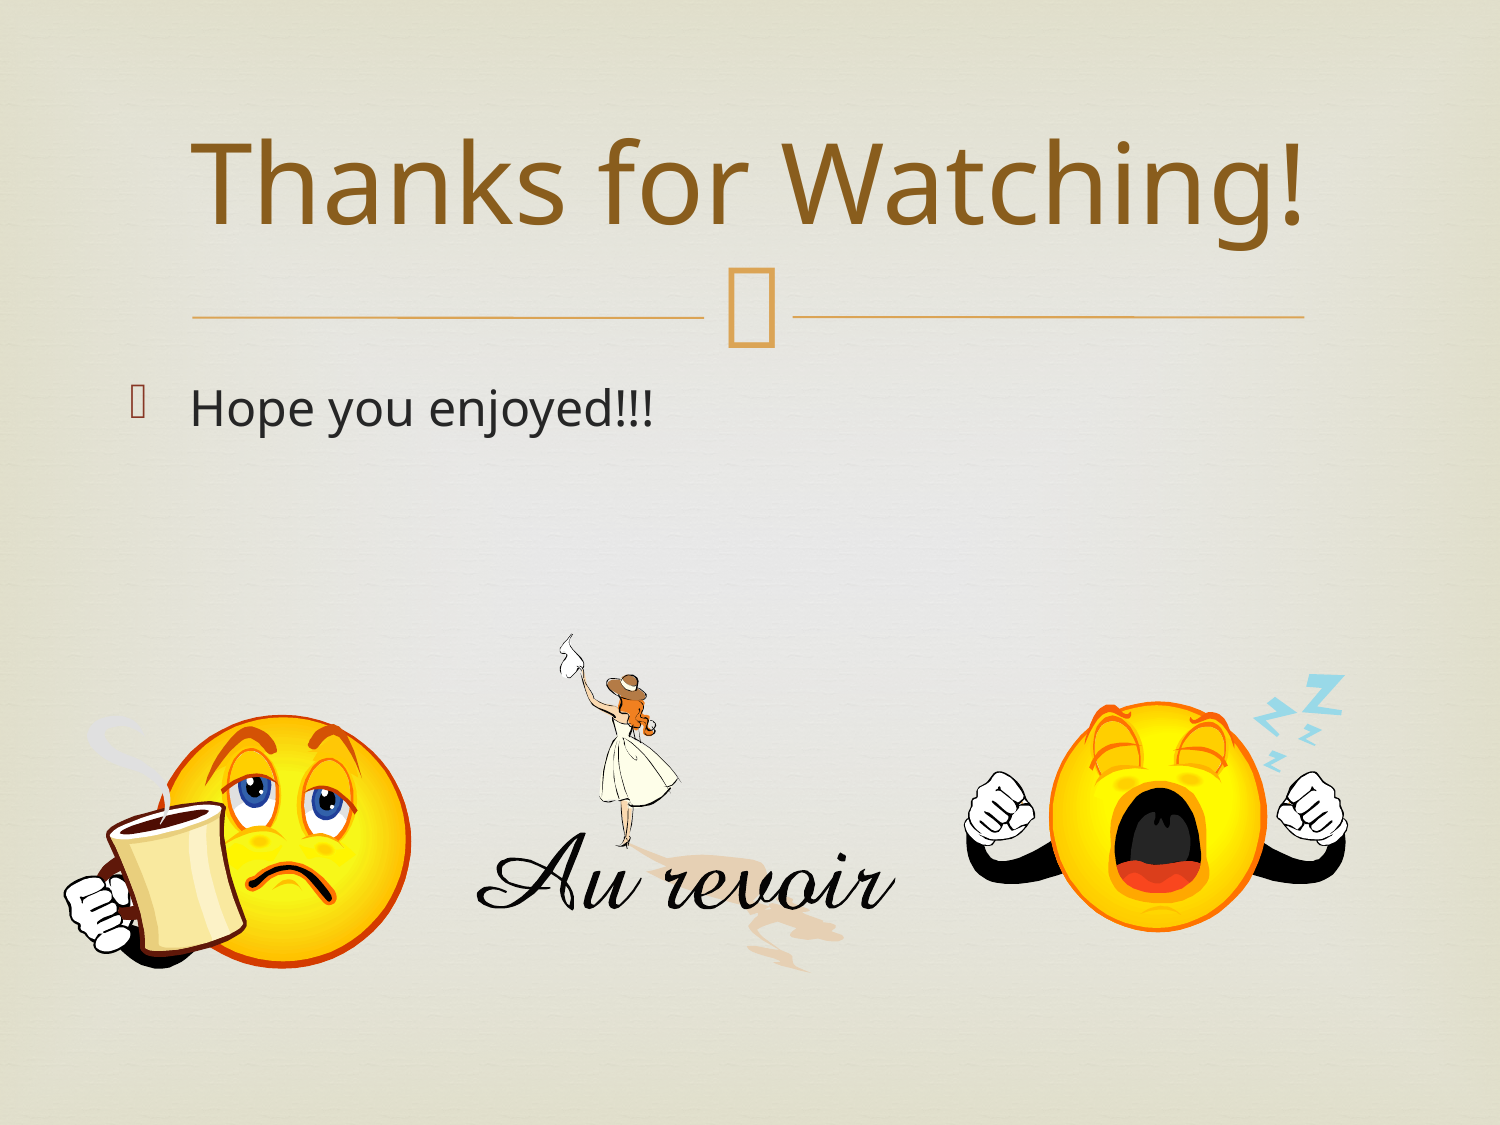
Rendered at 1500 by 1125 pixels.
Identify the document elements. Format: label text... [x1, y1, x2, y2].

list Hope you enjoyed!!! [114, 368, 675, 463]
picture [61, 713, 413, 971]
picture [474, 631, 898, 976]
picture [961, 672, 1350, 935]
title Thanks for Watching! [112, 93, 1386, 267]
